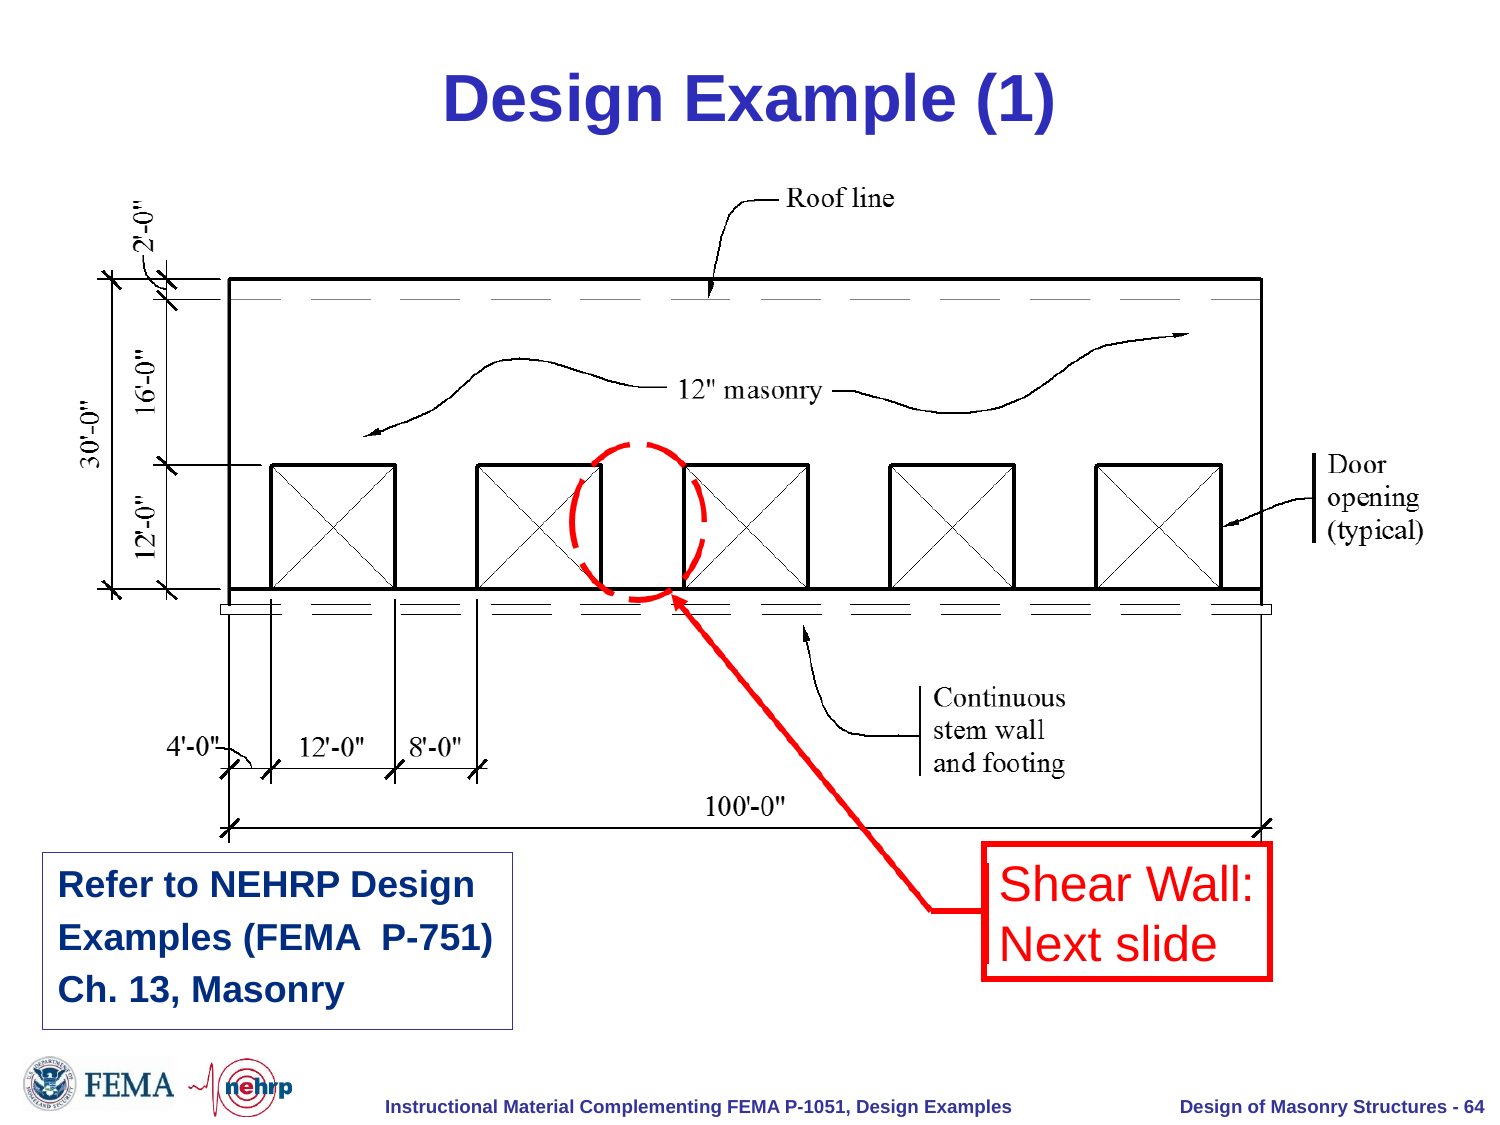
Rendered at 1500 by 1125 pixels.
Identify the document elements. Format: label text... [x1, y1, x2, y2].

text_box Shear Wall: Next slide [983, 974, 1270, 979]
slide_number Design of Masonry Structures - 64 [1042, 1077, 1500, 1125]
footer Instructional Material Complementing FEMA P-1051, Design Examples [337, 1087, 1042, 1125]
title Design Example (1) [75, 18, 1425, 151]
picture [57, 152, 1443, 966]
list Refer to NEHRP Design Examples (FEMA P-751) Ch. 13, Masonry [42, 852, 513, 1030]
picture [188, 1058, 292, 1117]
picture [23, 1056, 174, 1111]
